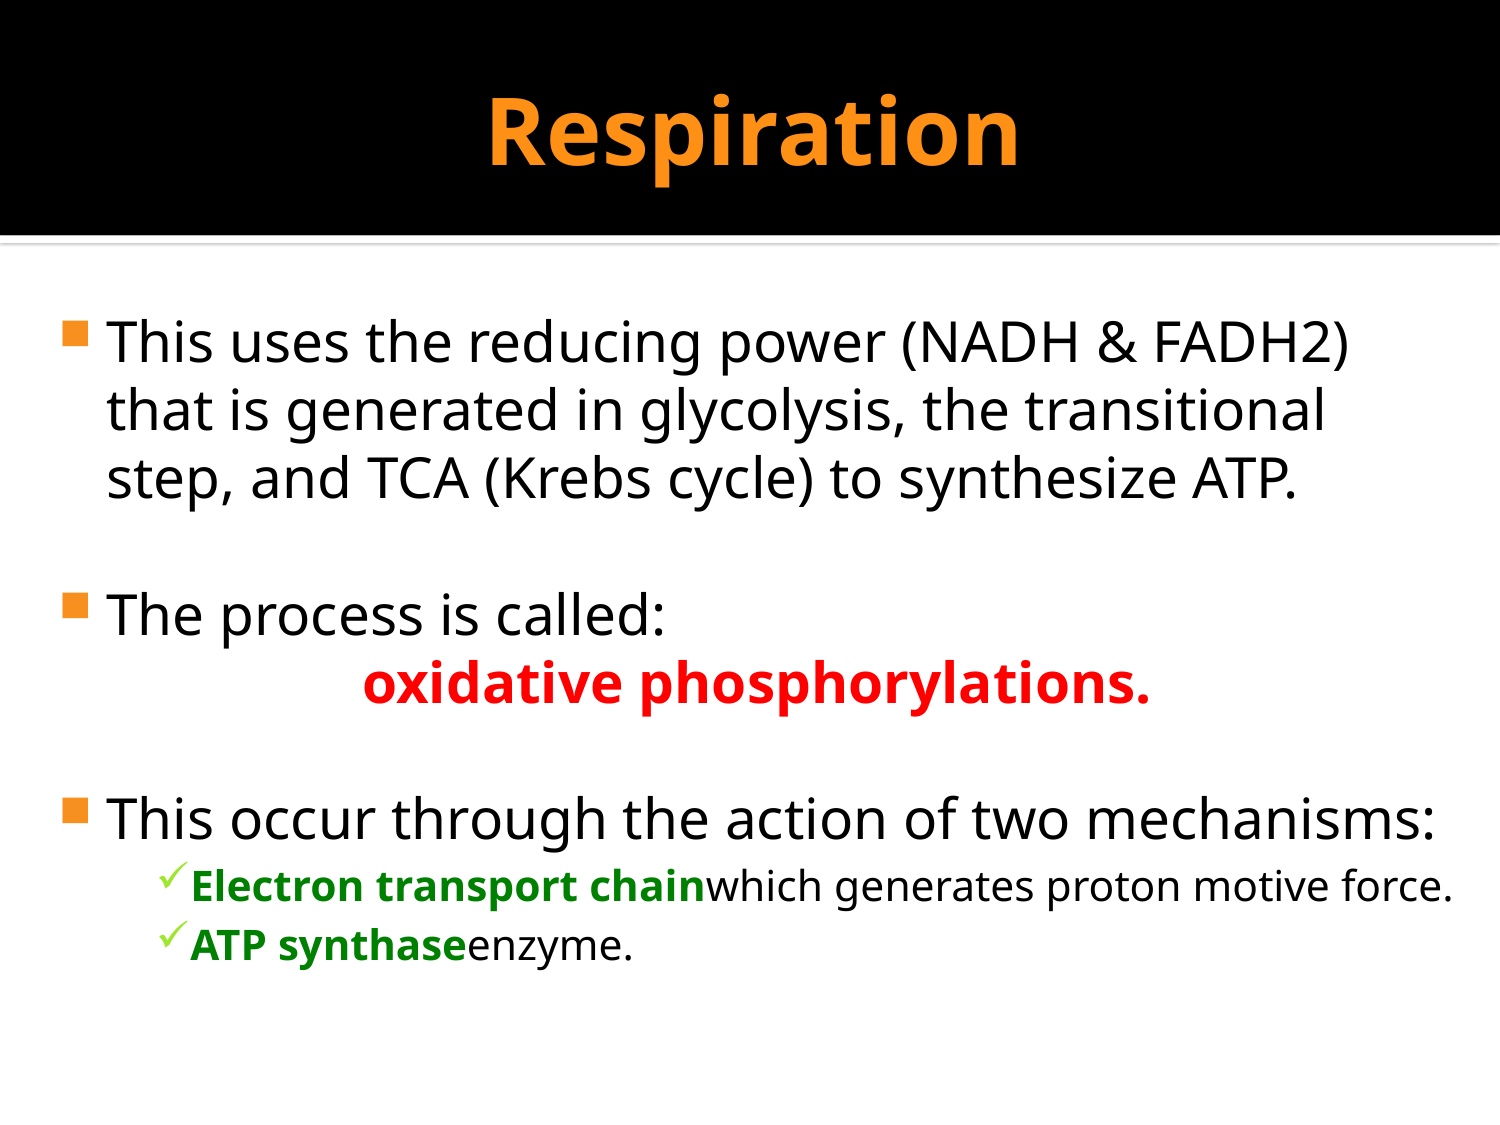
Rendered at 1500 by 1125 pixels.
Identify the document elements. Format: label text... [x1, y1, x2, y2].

list This uses the reducing power (NADH & FADH2) that is generated in glycolysis, the transitional step, and TCA (Krebs cycle) to synthesize ATP. The process is called: oxidative phosphorylations. This occur through the action of two mechanisms: Electron transport chainwhich generates proton motive force. ATP synthaseenzyme. [31, 291, 1472, 1050]
title Respiration [75, 25, 1425, 231]
